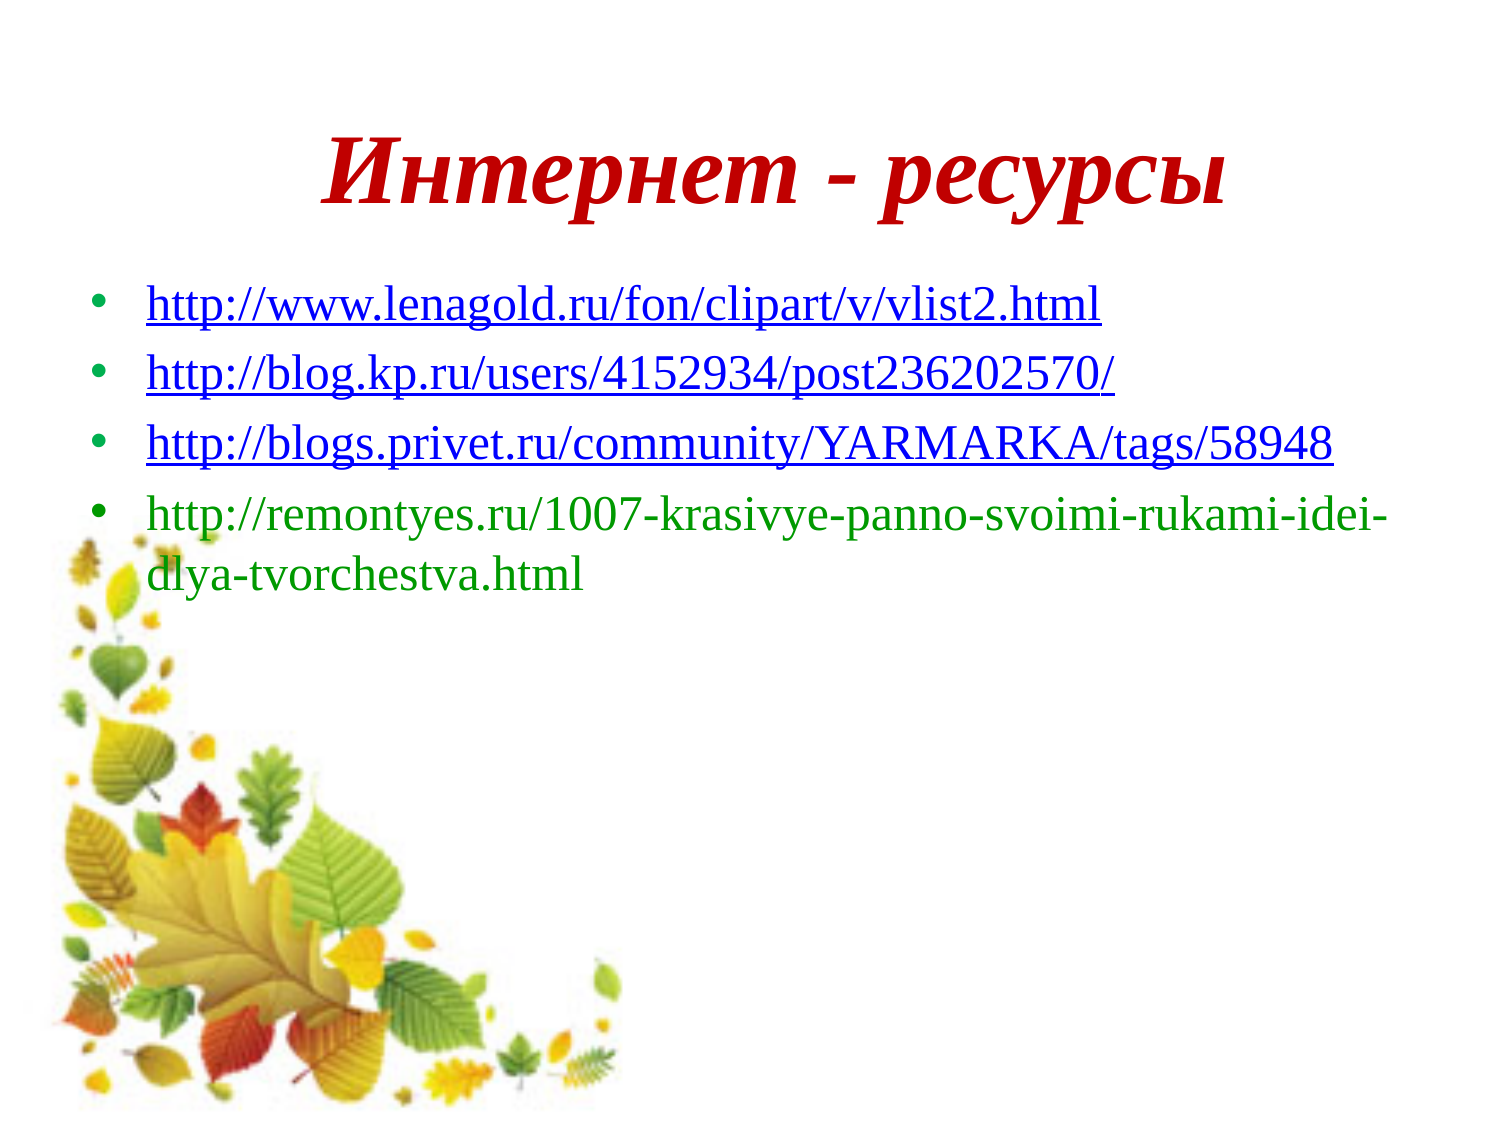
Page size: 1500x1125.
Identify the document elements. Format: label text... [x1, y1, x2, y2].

list http://www.lenagold.ru/fon/clipart/v/vlist2.html http://blog.kp.ru/users/4152934/post236202570/ http://blogs.privet.ru/community/YARMARKA/tags/58948 http://remontyes.ru/1007-krasivye-panno-svoimi-rukami-idei-dlya-tvorchestva.html [75, 262, 1425, 1005]
text_box Интернет - ресурсы [99, 70, 1450, 258]
picture [0, 514, 677, 1125]
